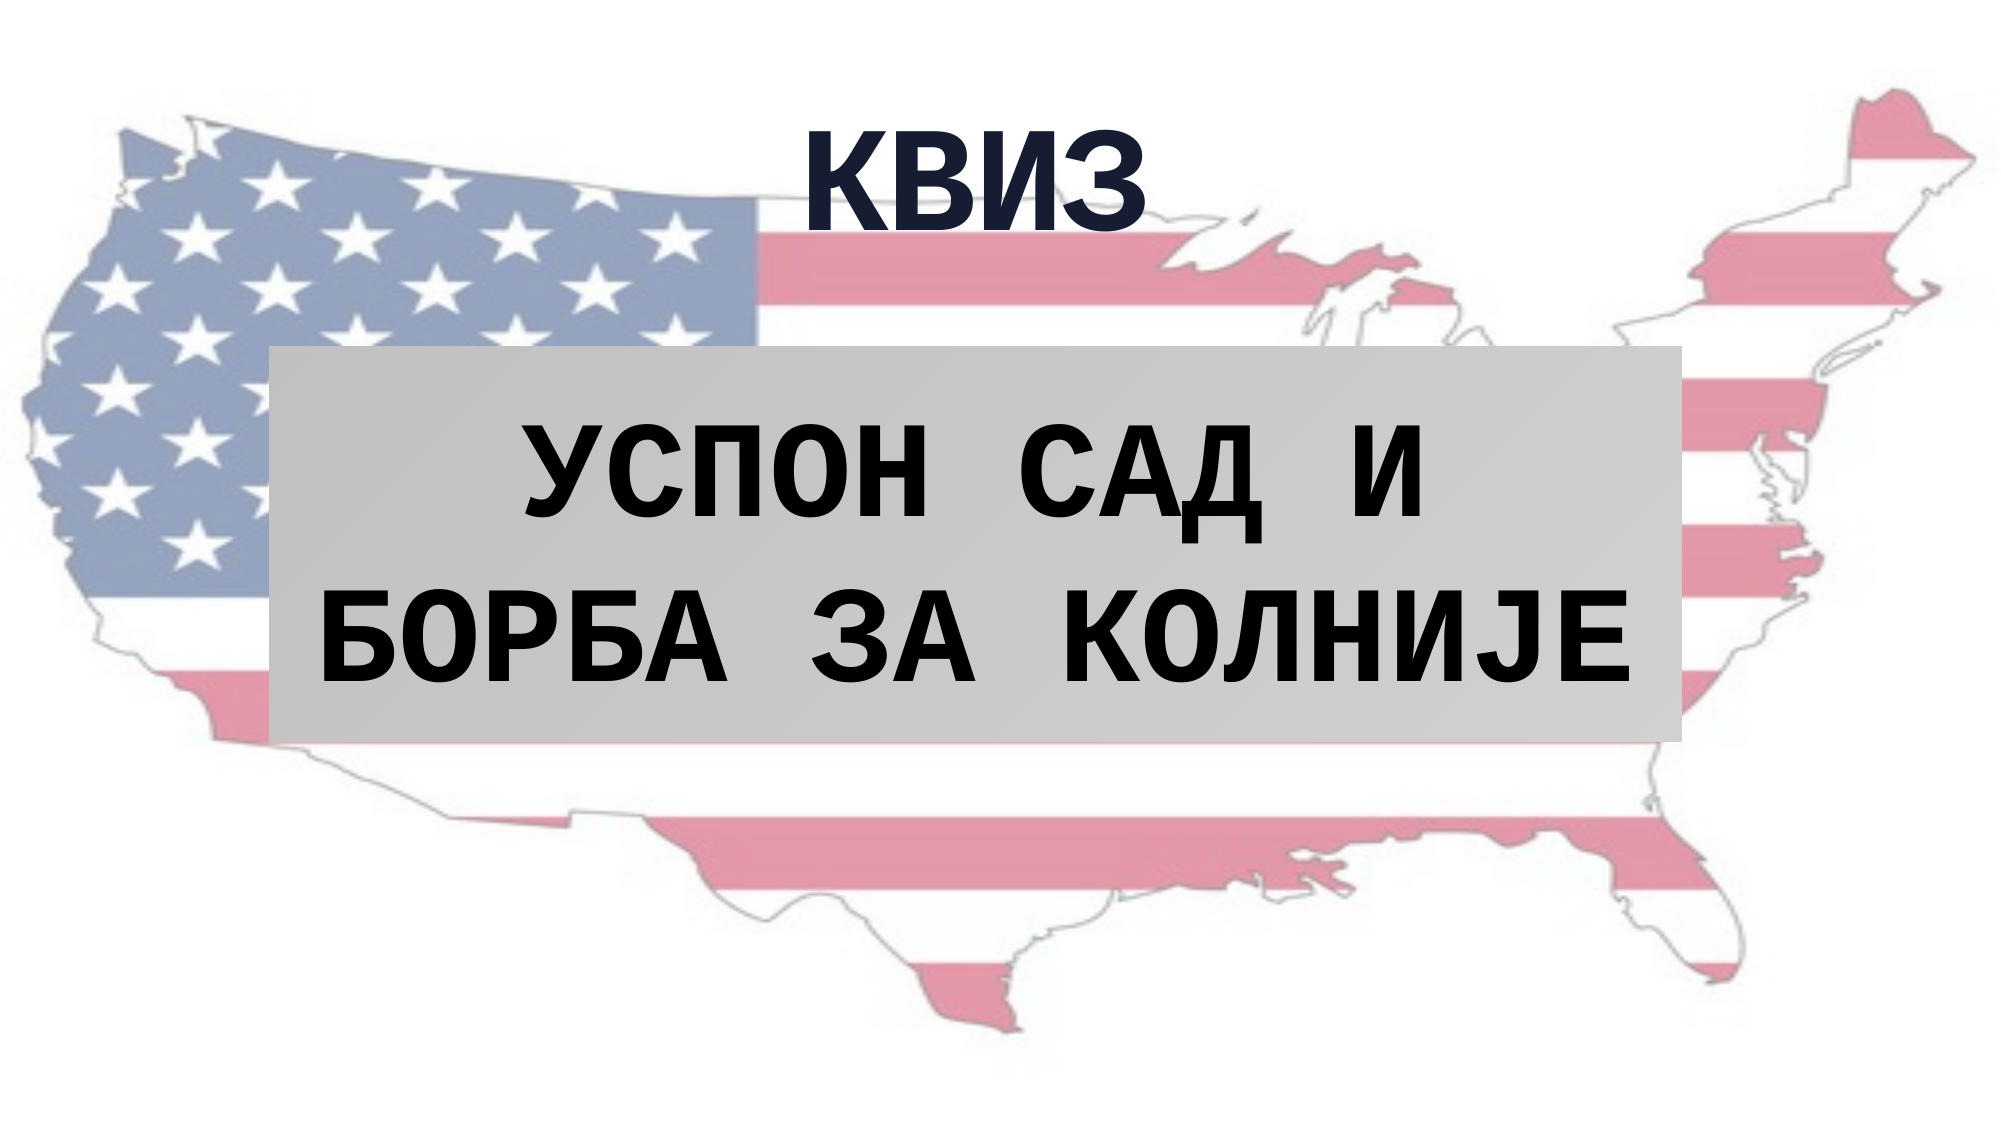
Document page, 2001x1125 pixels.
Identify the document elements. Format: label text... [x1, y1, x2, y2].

text_box КВИЗ [343, 105, 1608, 258]
text_box УСПОН САД И БОРБА ЗА КОЛНИЈЕ [269, 346, 1682, 742]
